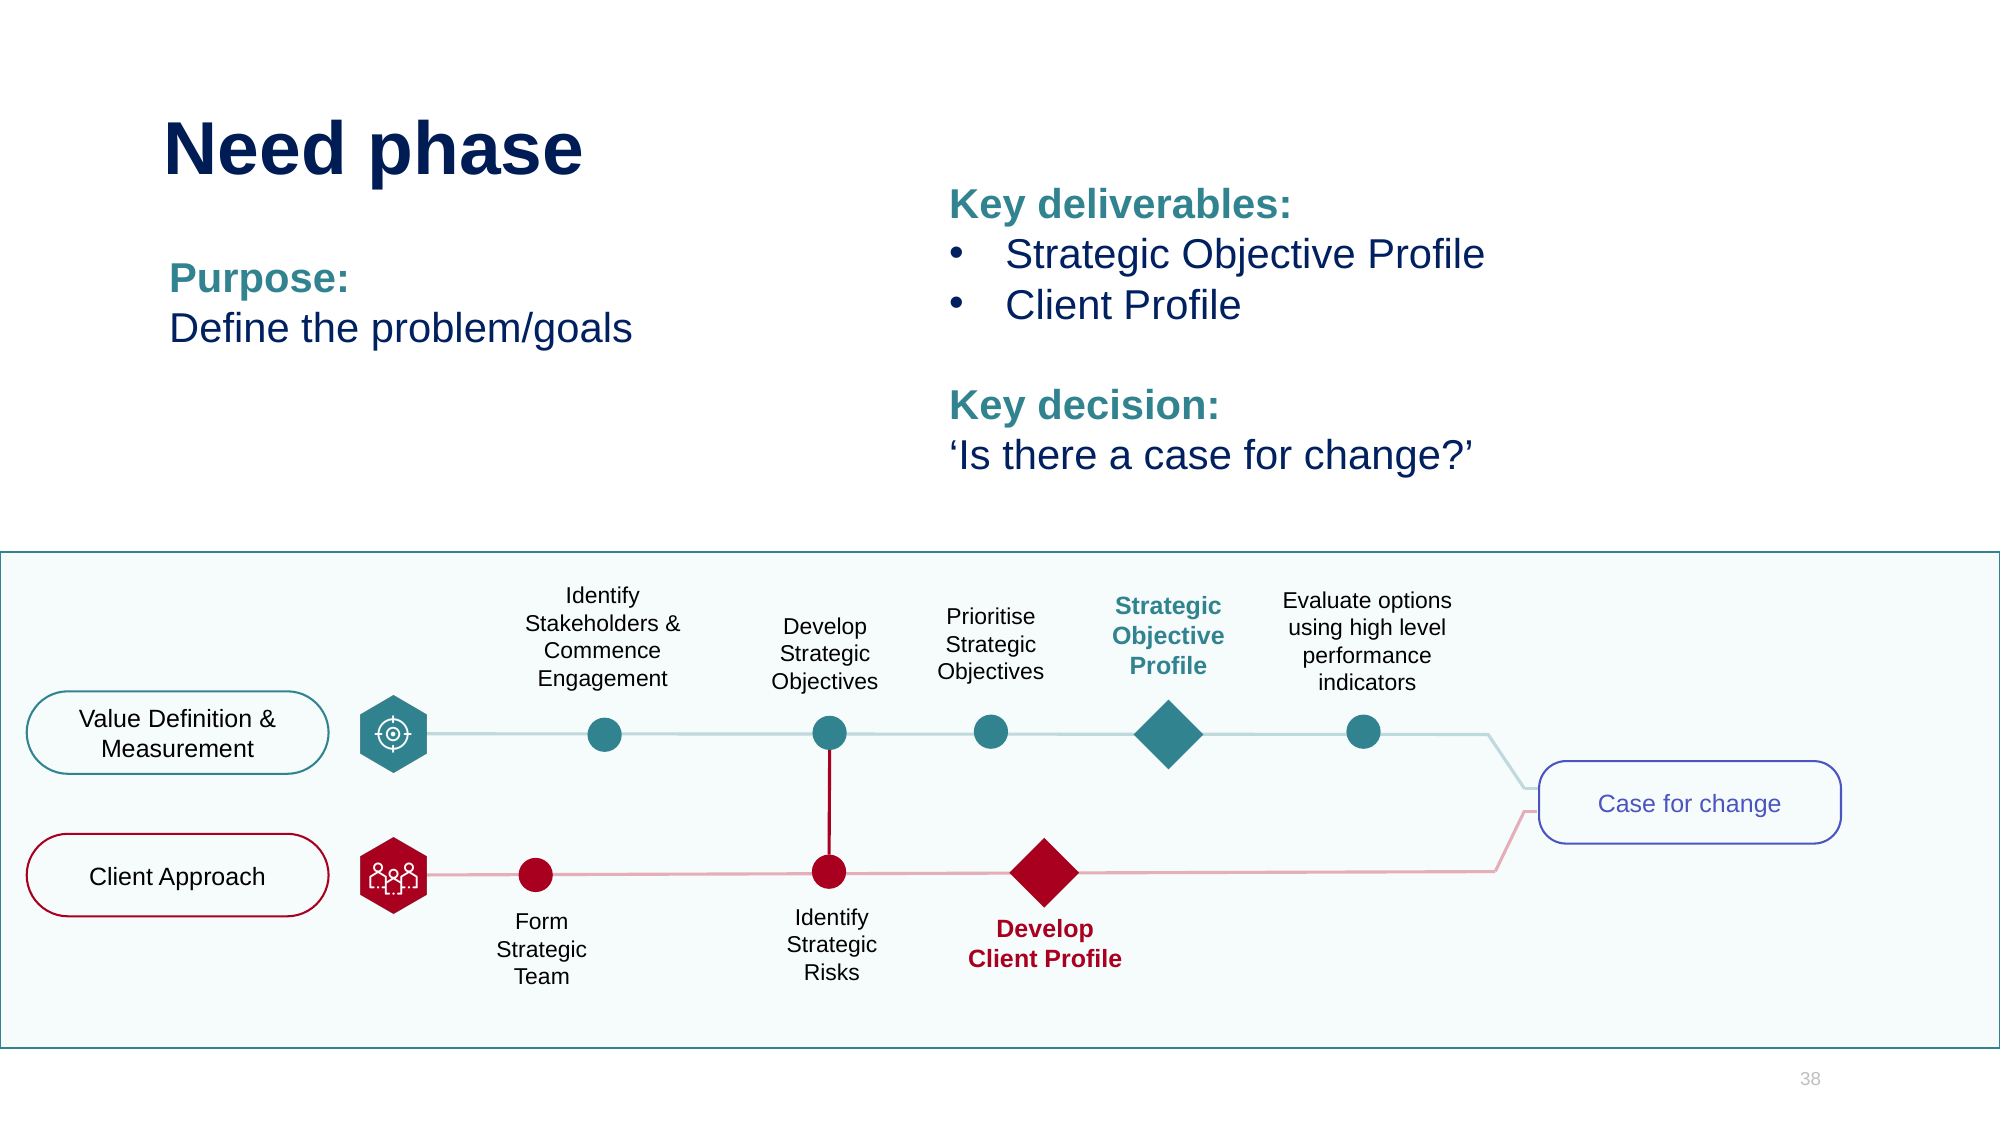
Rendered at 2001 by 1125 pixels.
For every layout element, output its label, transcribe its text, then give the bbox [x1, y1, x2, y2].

slide_number 38 [1386, 1048, 1837, 1108]
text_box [26, 581, 1841, 1039]
text_box Key deliverables: Strategic Objective Profile Client Profile Key decision: ‘Is there a case for change?’ [934, 169, 1653, 485]
text_box [0, 551, 2000, 1049]
text_box Purpose: Define the problem/goals [154, 243, 873, 409]
title Need phase [163, 89, 1822, 212]
